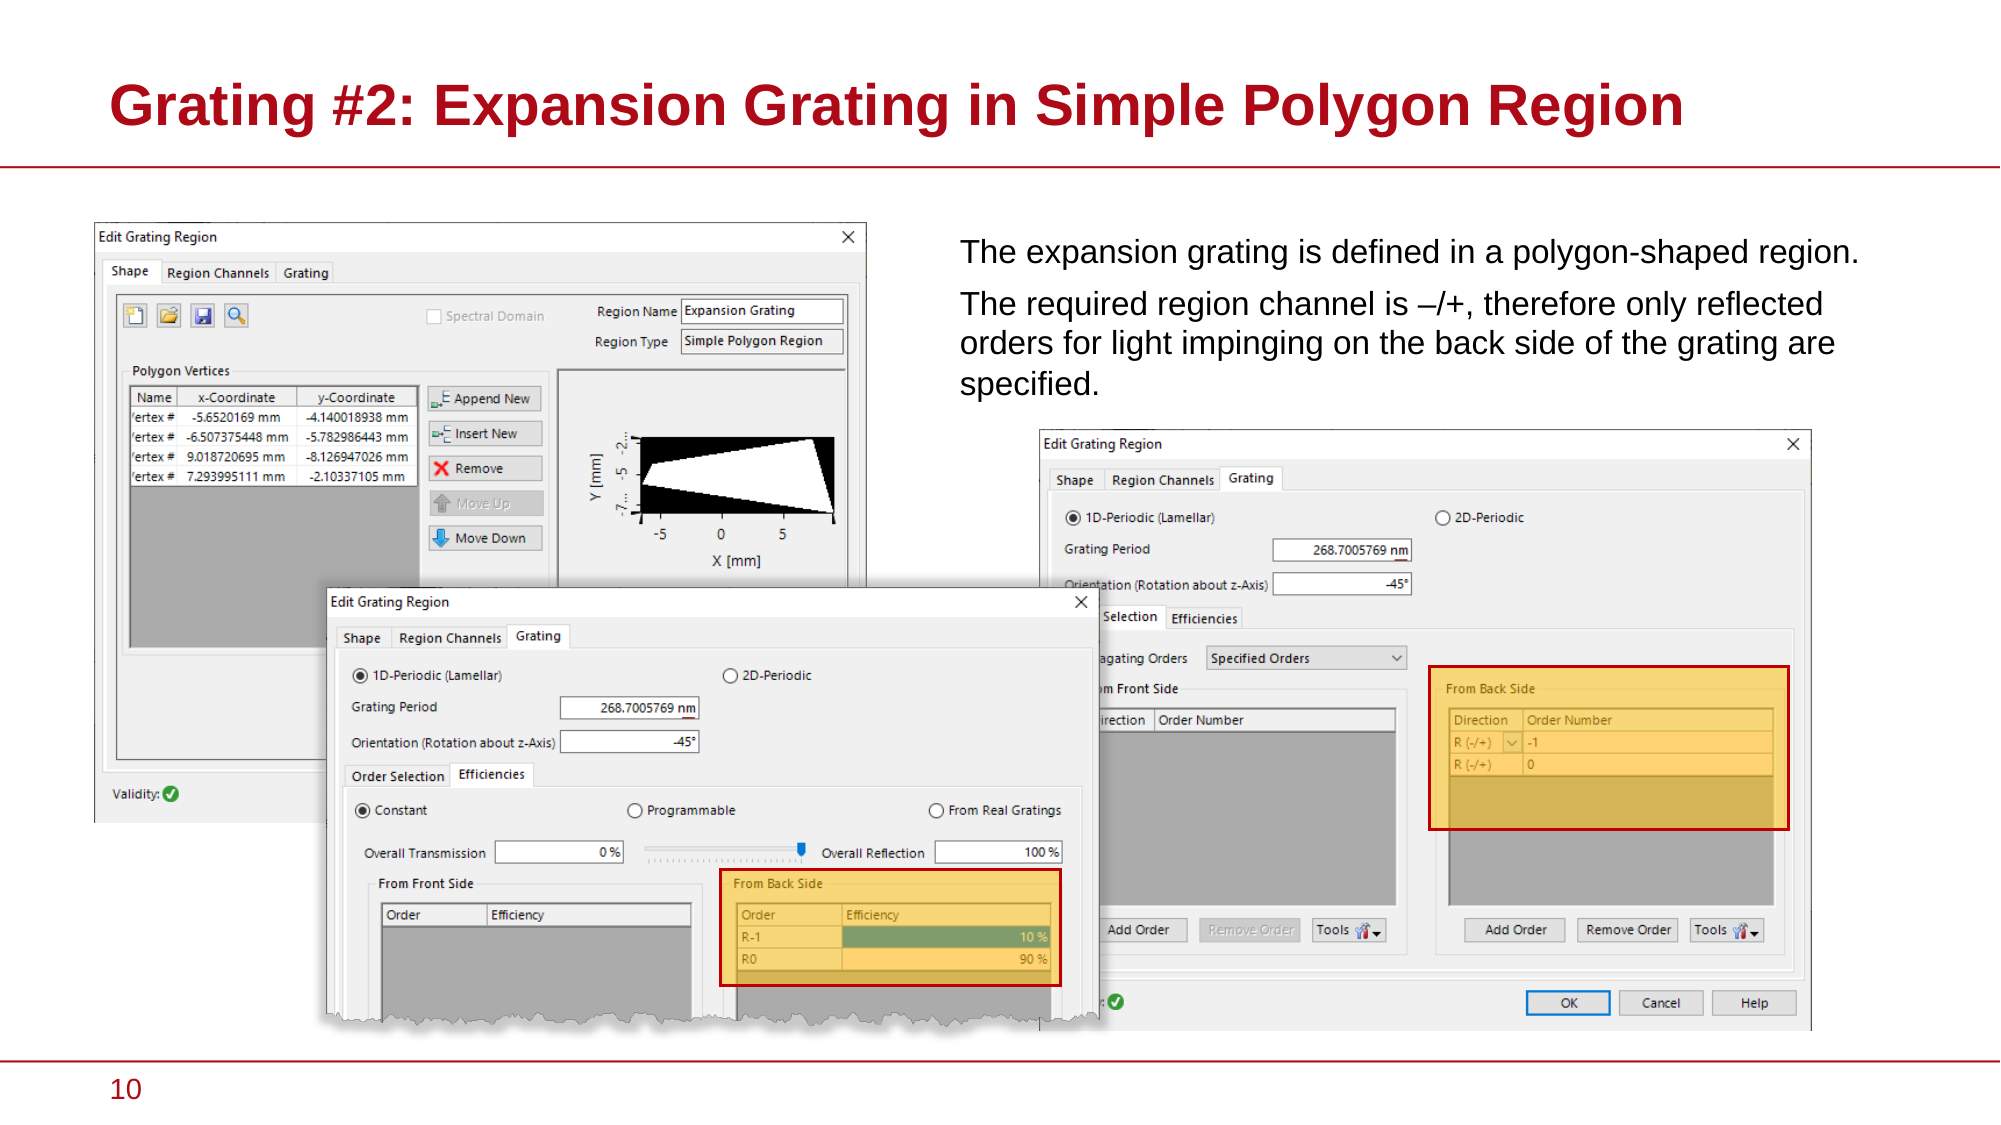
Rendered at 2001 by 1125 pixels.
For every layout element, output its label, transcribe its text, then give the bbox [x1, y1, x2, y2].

title Grating #2: Expansion Grating in Simple Polygon Region [94, 59, 1906, 148]
slide_number 10 [94, 1062, 296, 1114]
text_box The expansion grating is defined in a polygon-shaped region. The required region channel is ‒/+, therefore only reflected orders for light impinging on the back side of the grating are specified. [945, 222, 1906, 494]
picture [0, 0, 2000, 1125]
